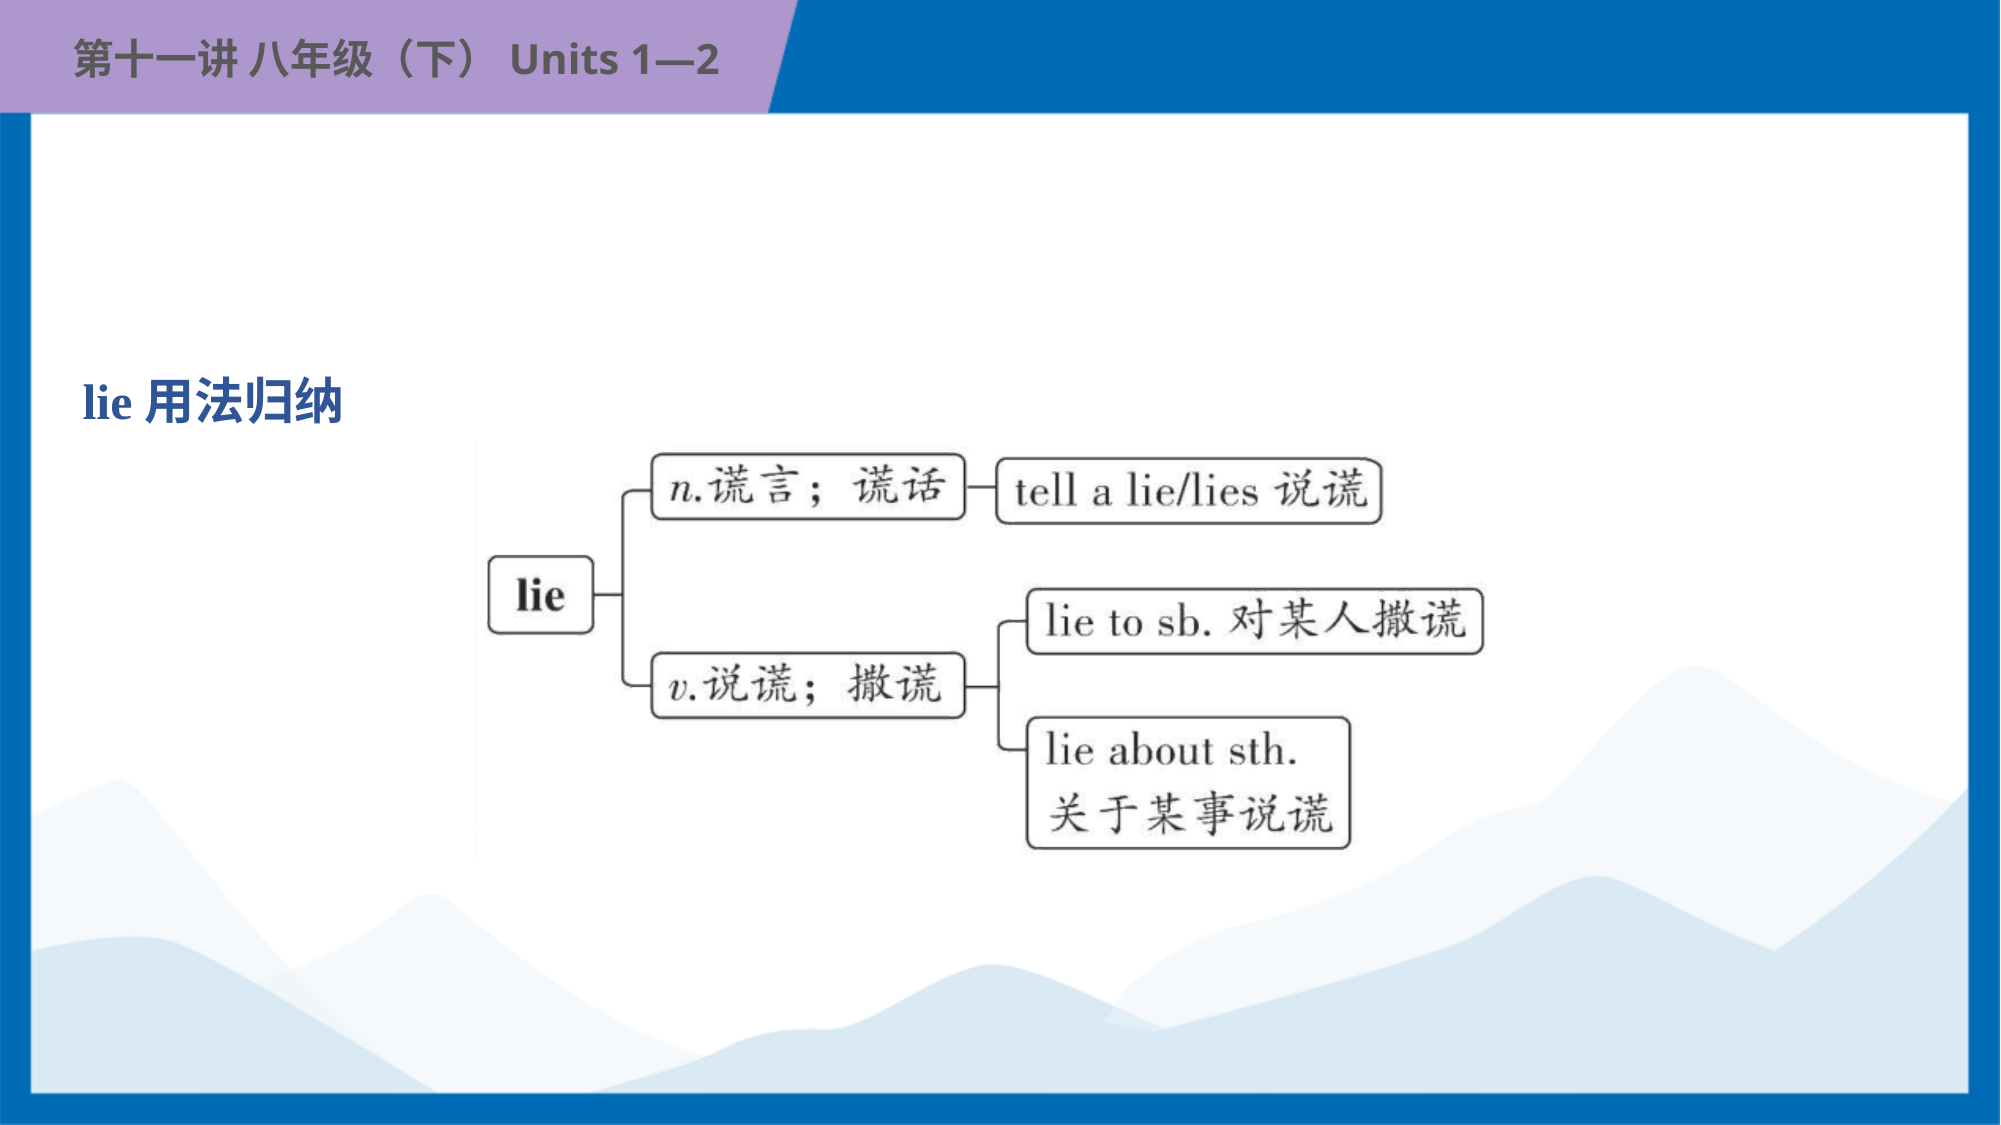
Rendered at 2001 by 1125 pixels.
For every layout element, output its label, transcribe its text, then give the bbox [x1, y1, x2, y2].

picture [0, 0, 2000, 1125]
text_box lie用法归纳 [82, 341, 1917, 420]
